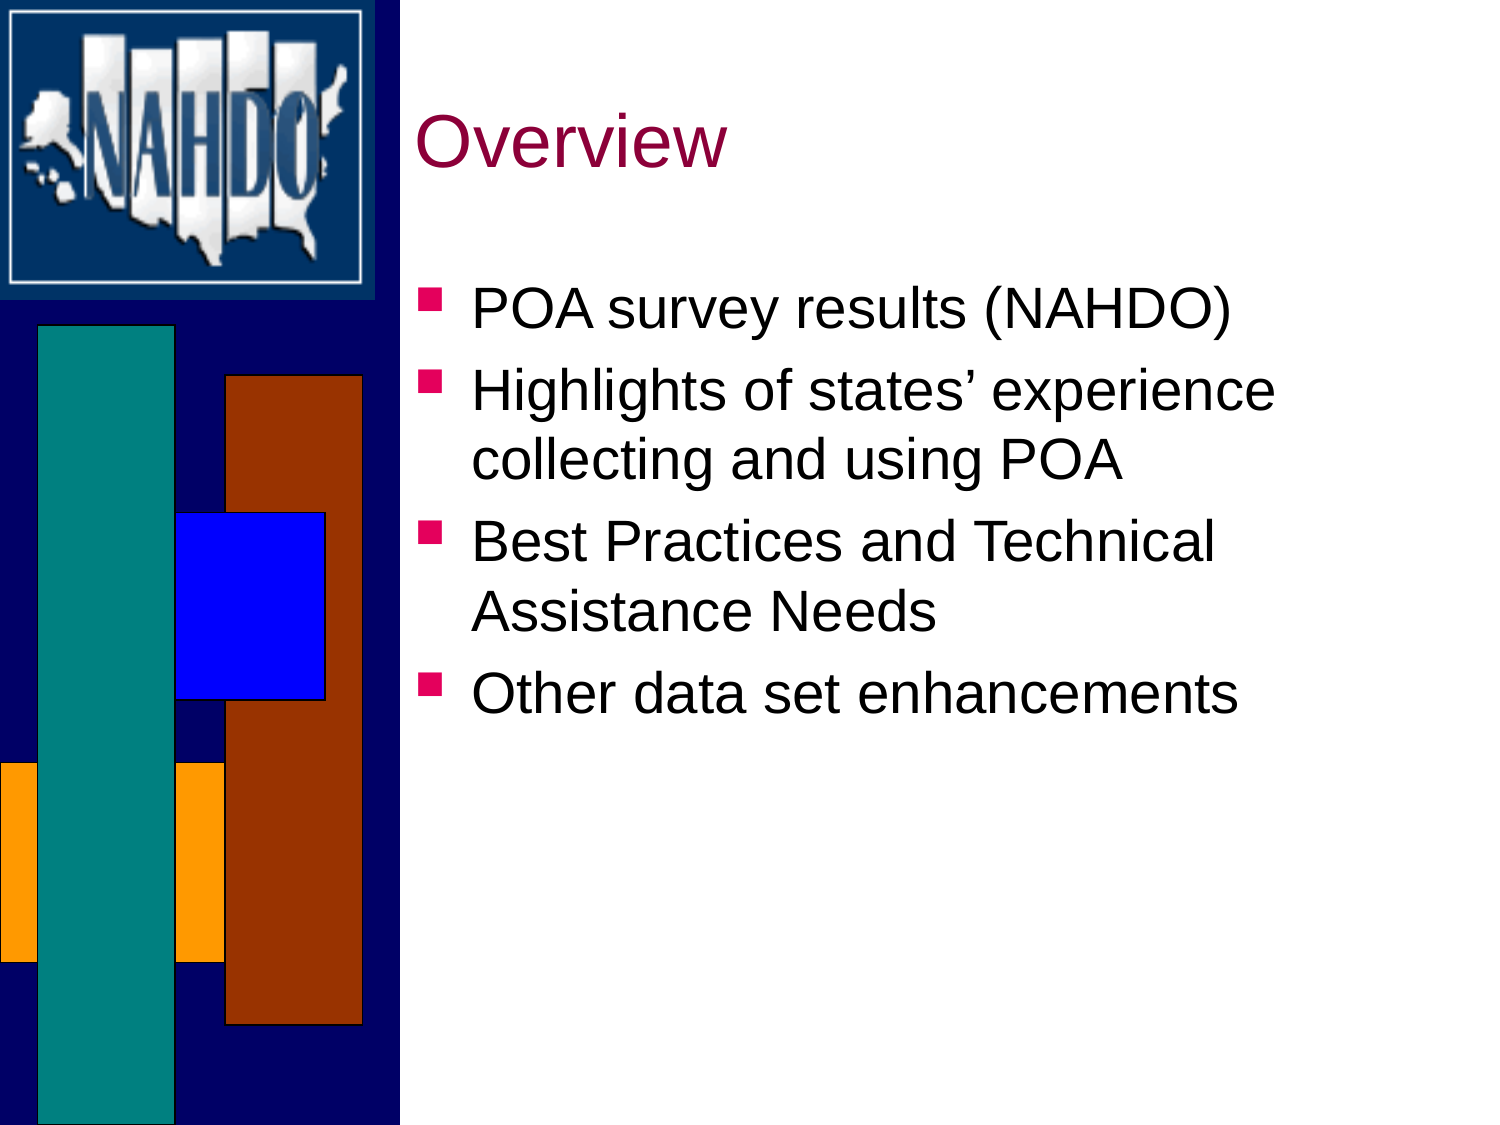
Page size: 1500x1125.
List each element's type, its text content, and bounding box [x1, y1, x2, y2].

title Overview [399, 37, 1451, 238]
picture [0, 0, 375, 300]
list POA survey results (NAHDO) Highlights of states’ experience collecting and using POA Best Practices and Technical Assistance Needs Other data set enhancements [399, 262, 1451, 1001]
